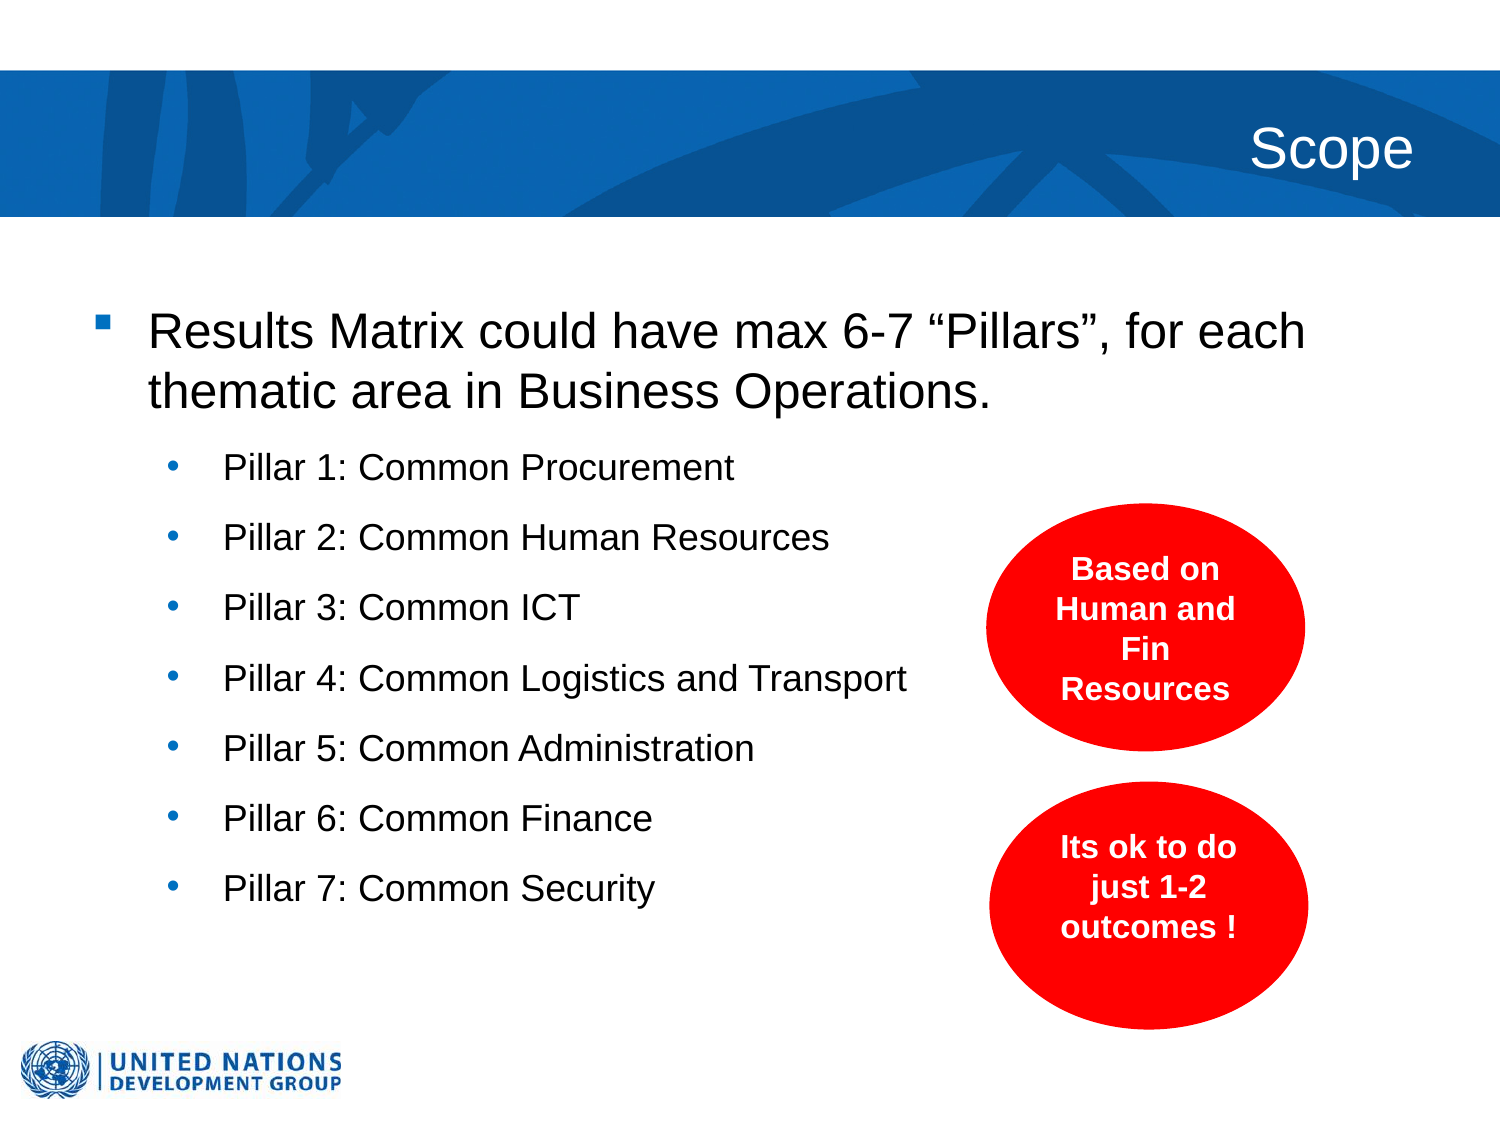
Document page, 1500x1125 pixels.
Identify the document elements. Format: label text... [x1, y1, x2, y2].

text_box Based on Human and Fin Resources [986, 503, 1306, 752]
title Scope [171, 94, 1447, 195]
picture [21, 1041, 341, 1099]
list Results Matrix could have max 6-7 “Pillars”, for each thematic area in Business Operations. Pillar 1: Common Procurement Pillar 2: Common Human Resources Pillar 3: Common ICT Pillar 4: Common Logistics and Transport Pillar 5: Common Administration Pillar 6: Common Finance Pillar 7: Common Security [76, 290, 1352, 966]
text_box Its ok to do just 1-2 outcomes ! [989, 781, 1309, 1030]
picture [0, 70, 1500, 217]
